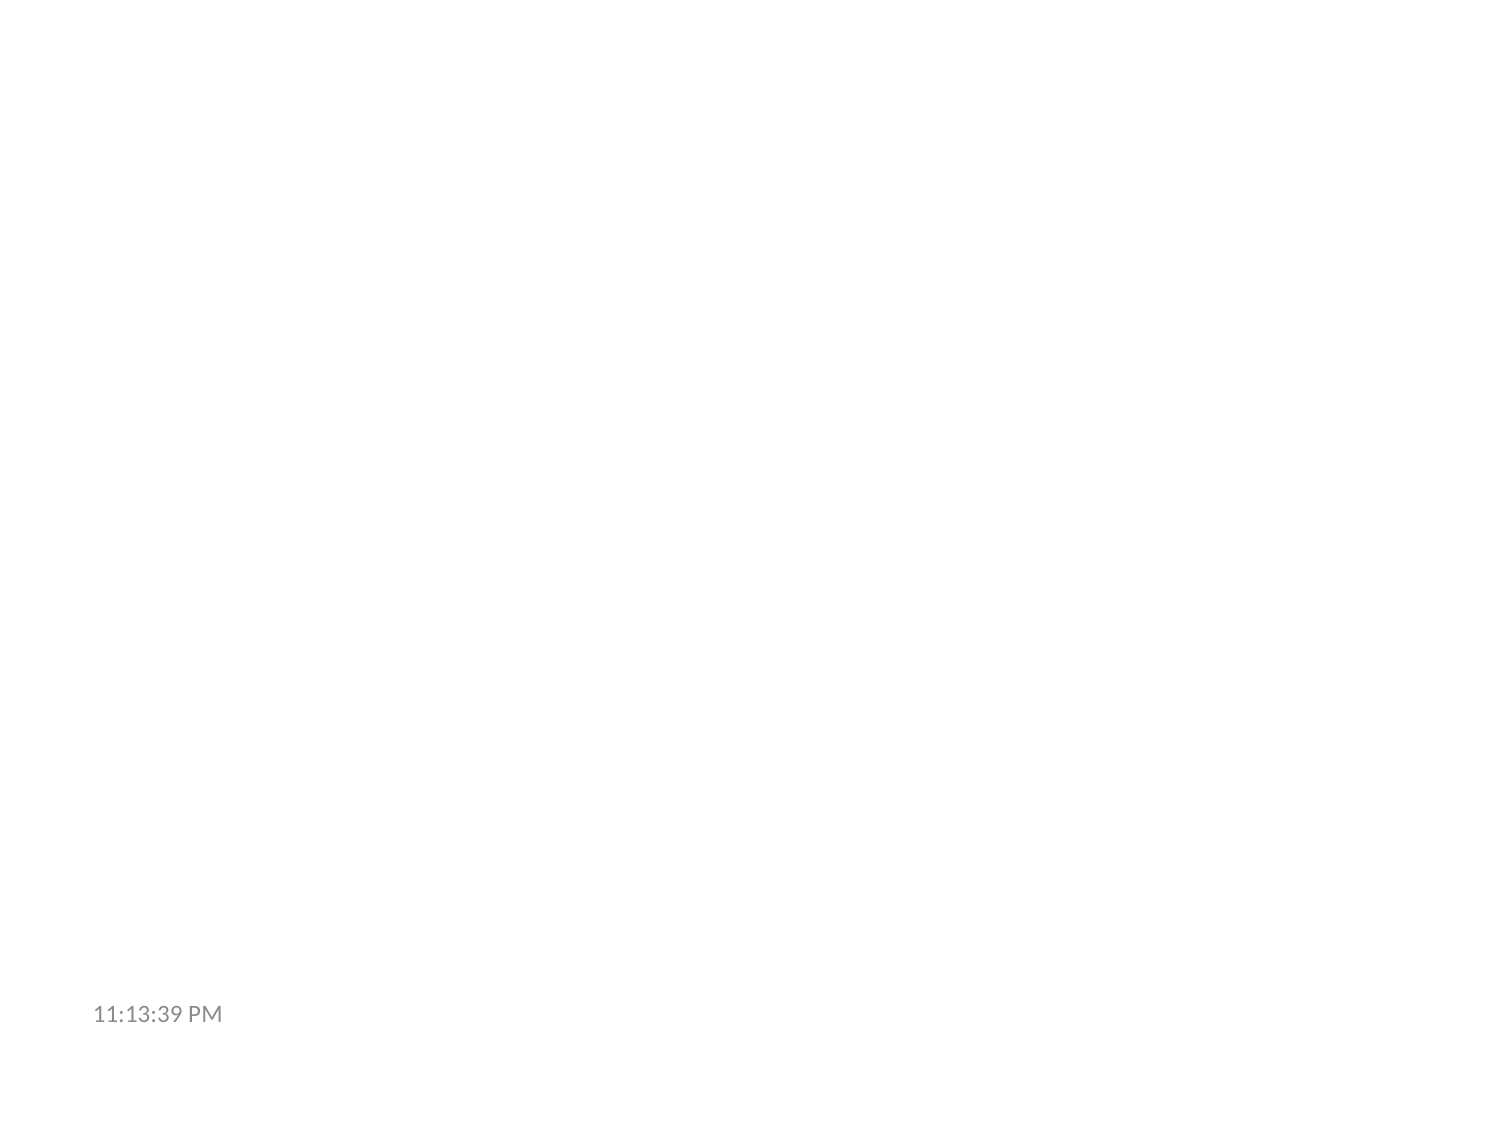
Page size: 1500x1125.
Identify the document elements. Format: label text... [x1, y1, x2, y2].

text_box 3:35:09 PM [77, 982, 428, 1043]
